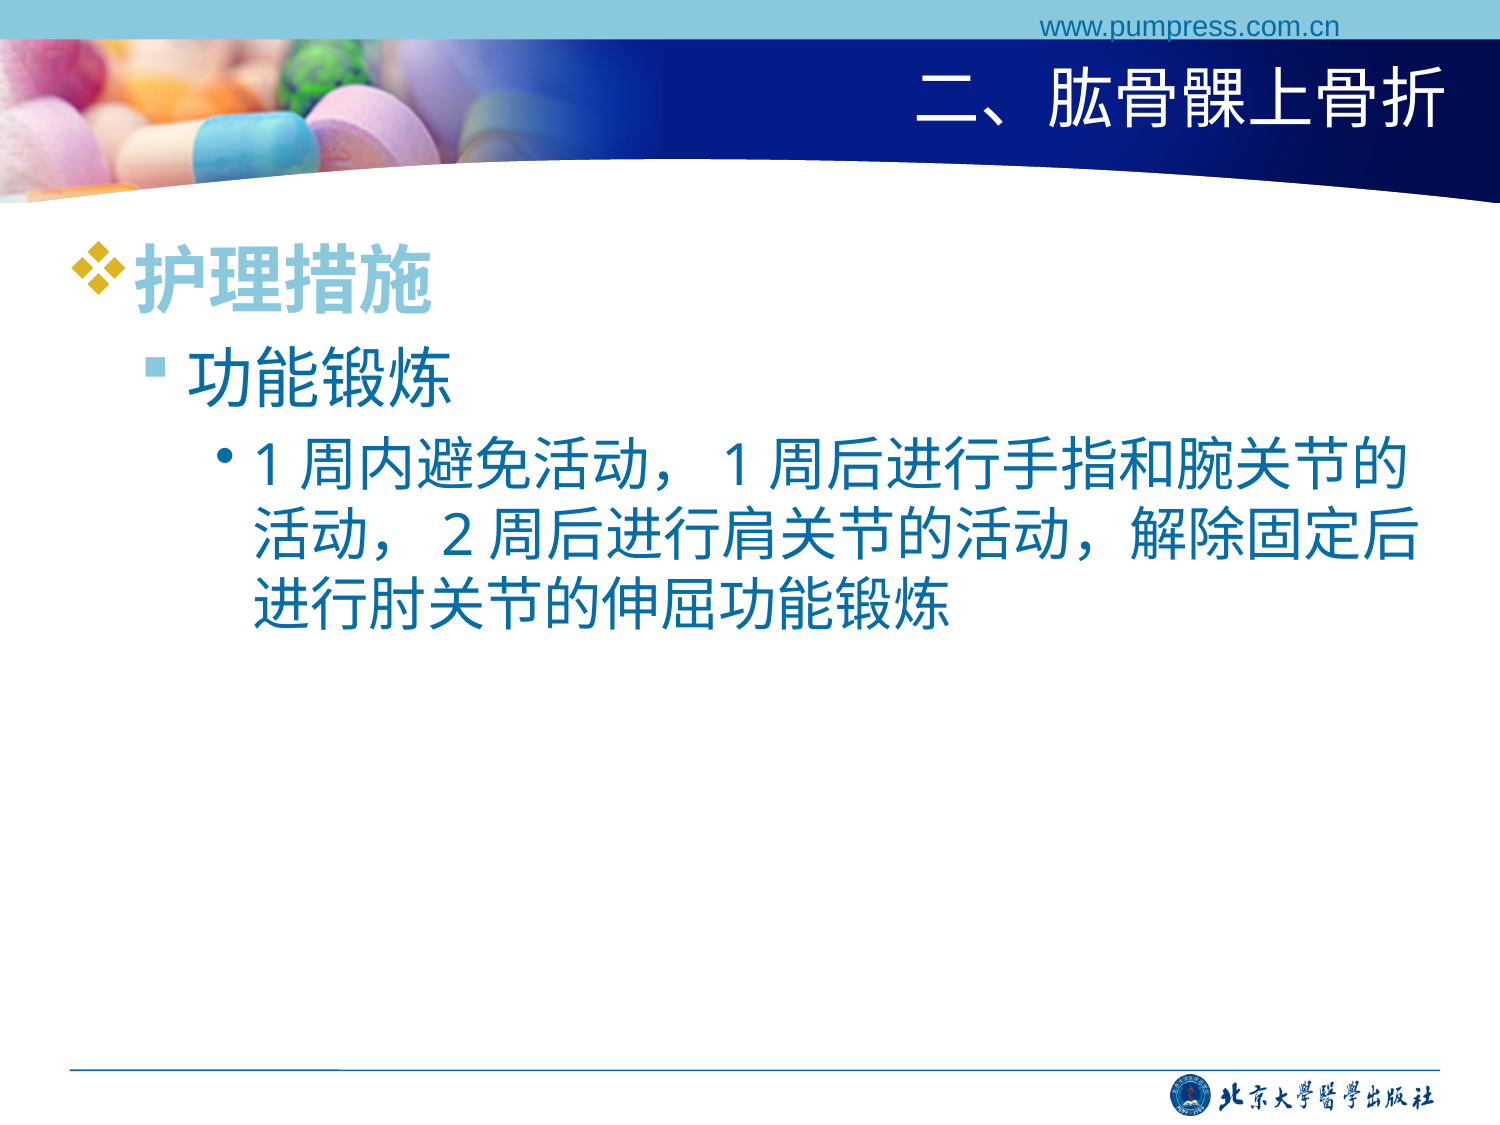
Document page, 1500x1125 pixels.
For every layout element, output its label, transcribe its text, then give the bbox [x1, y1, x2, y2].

picture [0, 40, 1500, 203]
slide_number www.pumpress.com.cn [1025, 0, 1463, 38]
picture [1170, 1074, 1436, 1118]
list 护理措施 功能锻炼 1周内避免活动，1周后进行手指和腕关节的活动，2周后进行肩关节的活动，解除固定后进行肘关节的伸屈功能锻炼 [49, 224, 1463, 1026]
title 二、肱骨髁上骨折 [137, 49, 1463, 143]
